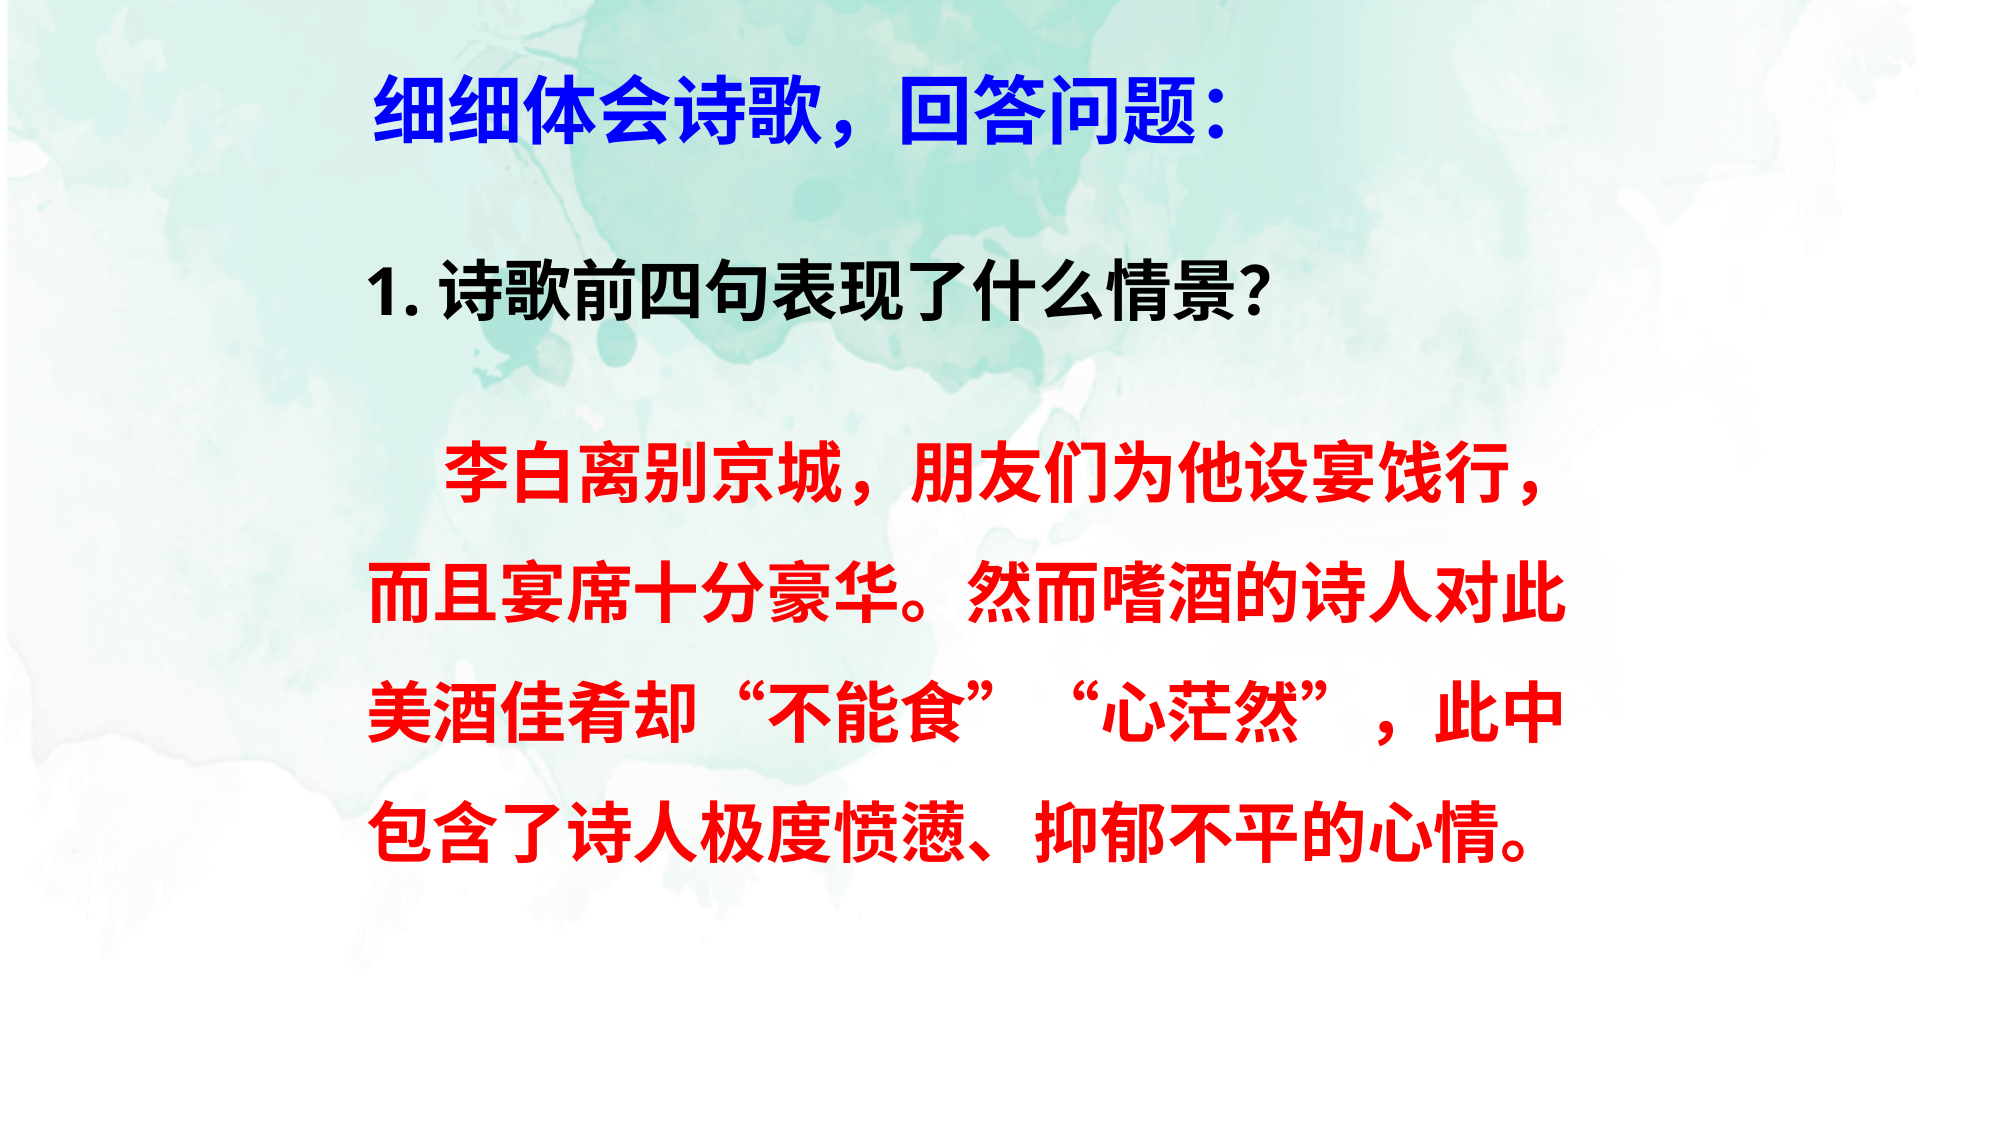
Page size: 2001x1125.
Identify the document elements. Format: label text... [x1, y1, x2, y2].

text_box 1.诗歌前四句表现了什么情景？ [344, 238, 1326, 339]
picture [0, 0, 2000, 1125]
text_box 李白离别京城，朋友们为他设宴饯行，而且宴席十分豪华。然而嗜酒的诗人对此美酒佳肴却“不能食”“心茫然”，此中包含了诗人极度愤懑、抑郁不平的心情。 [346, 381, 1652, 881]
text_box 细细体会诗歌，回答问题： [352, 53, 1293, 164]
